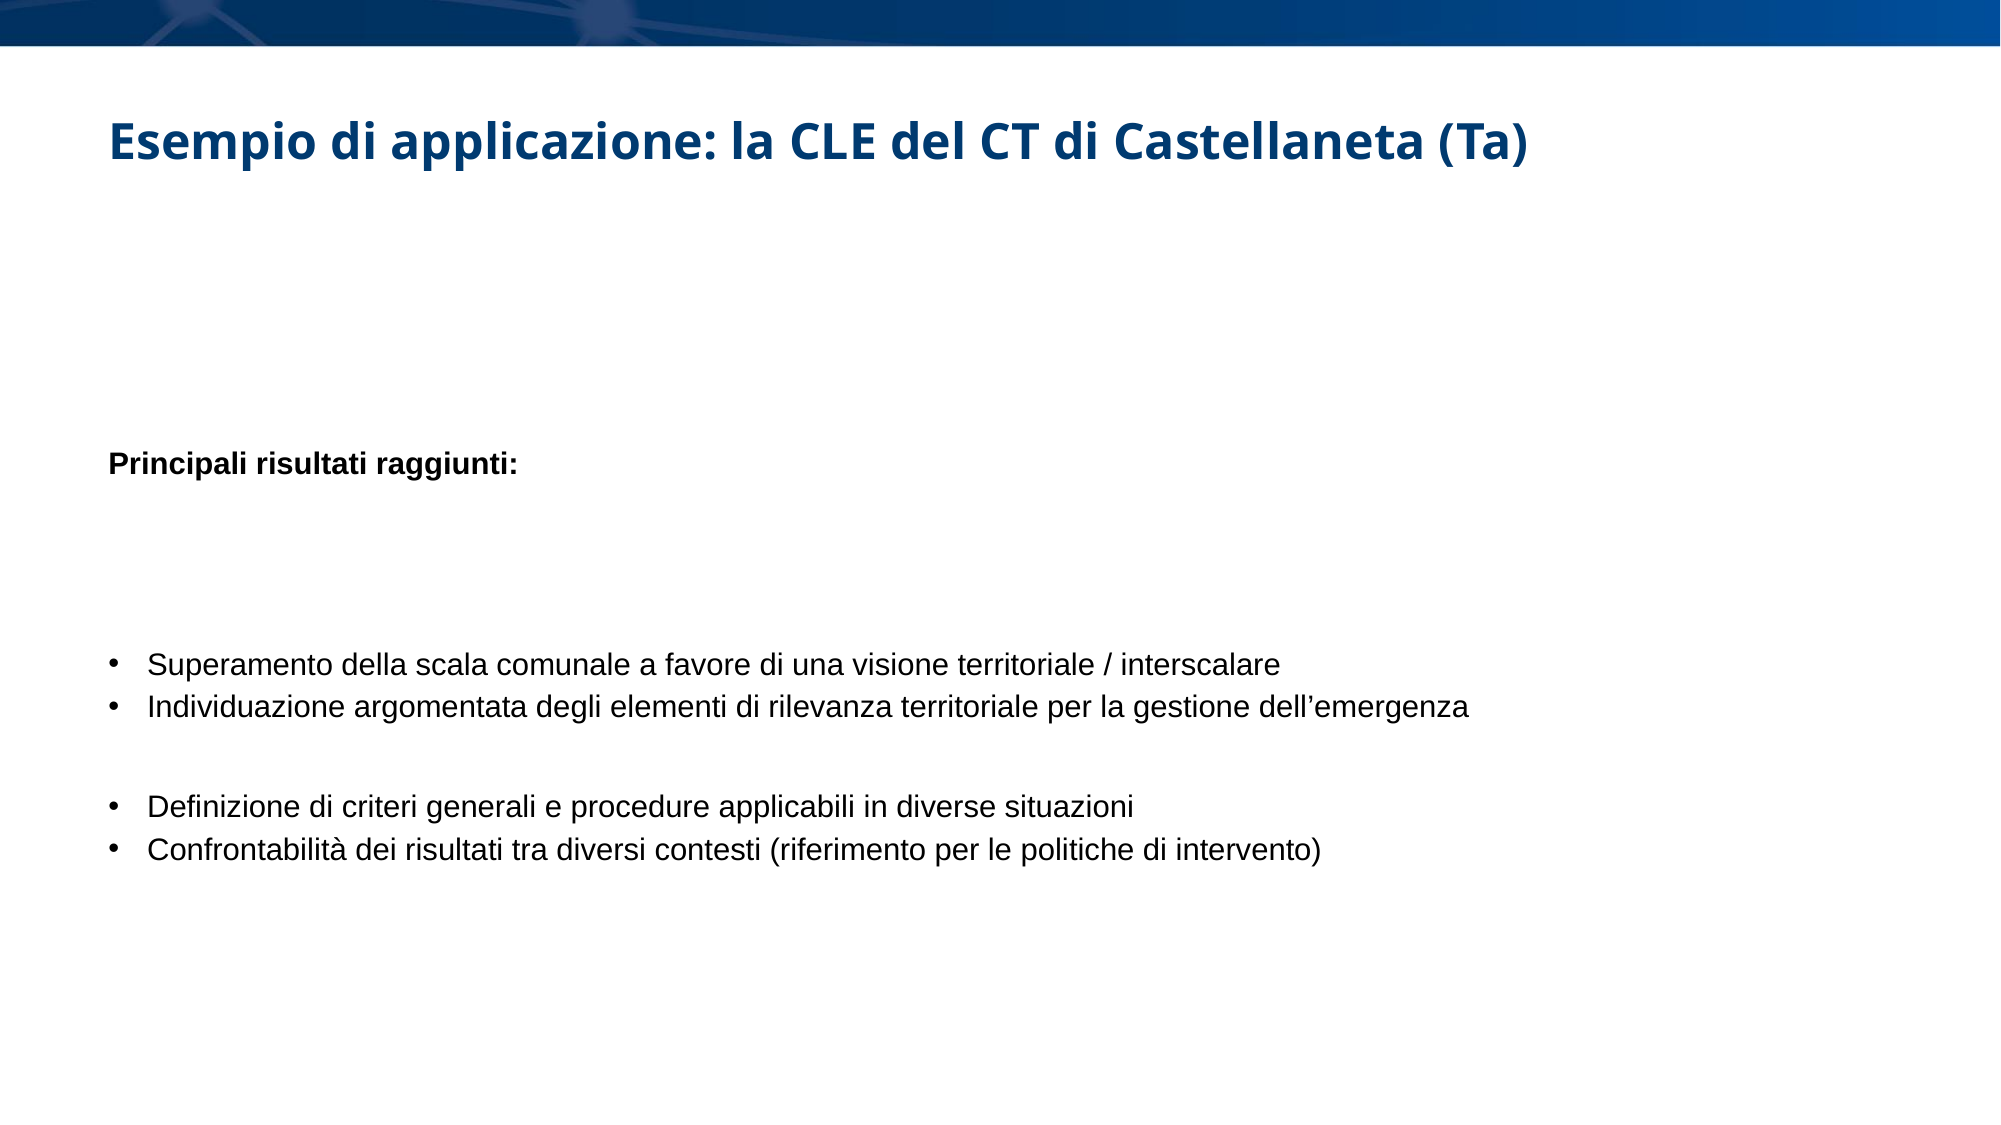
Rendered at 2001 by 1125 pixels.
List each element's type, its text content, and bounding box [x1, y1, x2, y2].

picture [0, 0, 2001, 1125]
text_box Esempio di applicazione: la CLE del CT di Castellaneta (Ta) [93, 102, 1941, 178]
list Principali risultati raggiunti: Superamento della scala comunale a favore di una visione territoriale / interscalare Individuazione argomentata degli elementi di rilevanza territoriale per la gestione dell’emergenza Definizione di criteri generali e procedure applicabili in diverse situazioni Confrontabilità dei risultati tra diversi contesti (riferimento per le politiche di intervento) [68, 440, 1871, 879]
